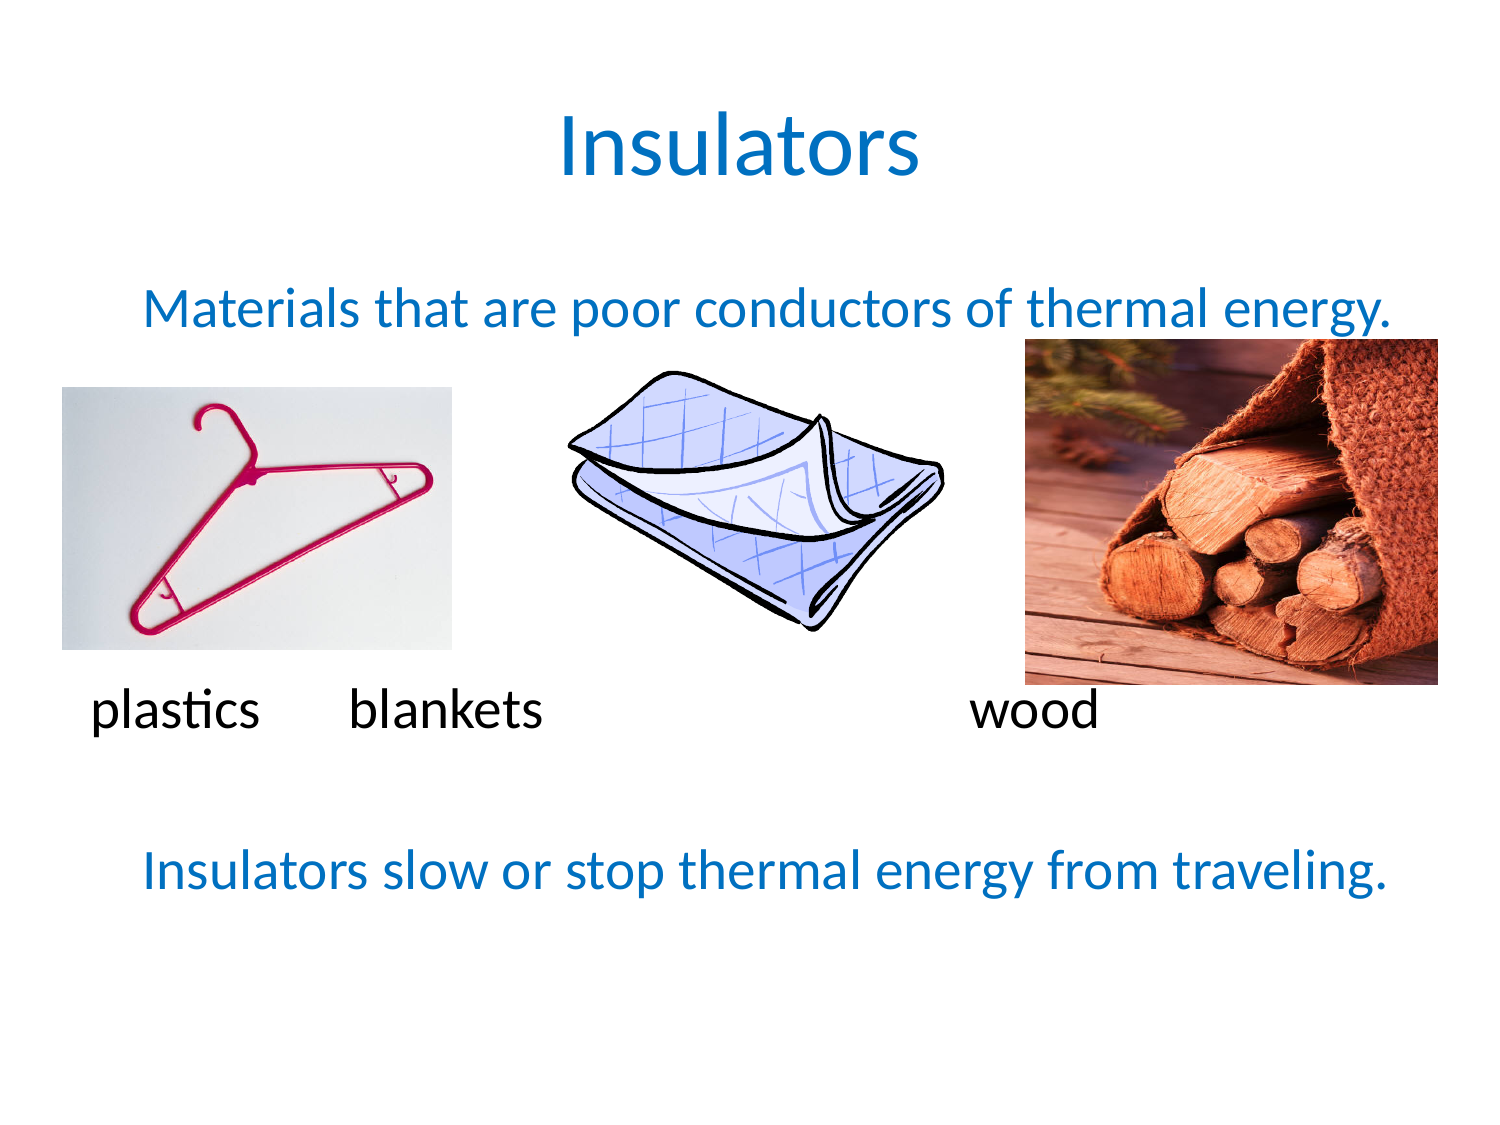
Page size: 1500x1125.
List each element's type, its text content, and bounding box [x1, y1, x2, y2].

title Insulators [75, 45, 1425, 233]
picture [562, 362, 952, 641]
picture [1024, 338, 1438, 686]
list Materials that are poor conductors of thermal energy. plastics blankets wood Insulators slow or stop thermal energy from traveling. [75, 262, 1425, 1005]
picture [62, 387, 452, 651]
